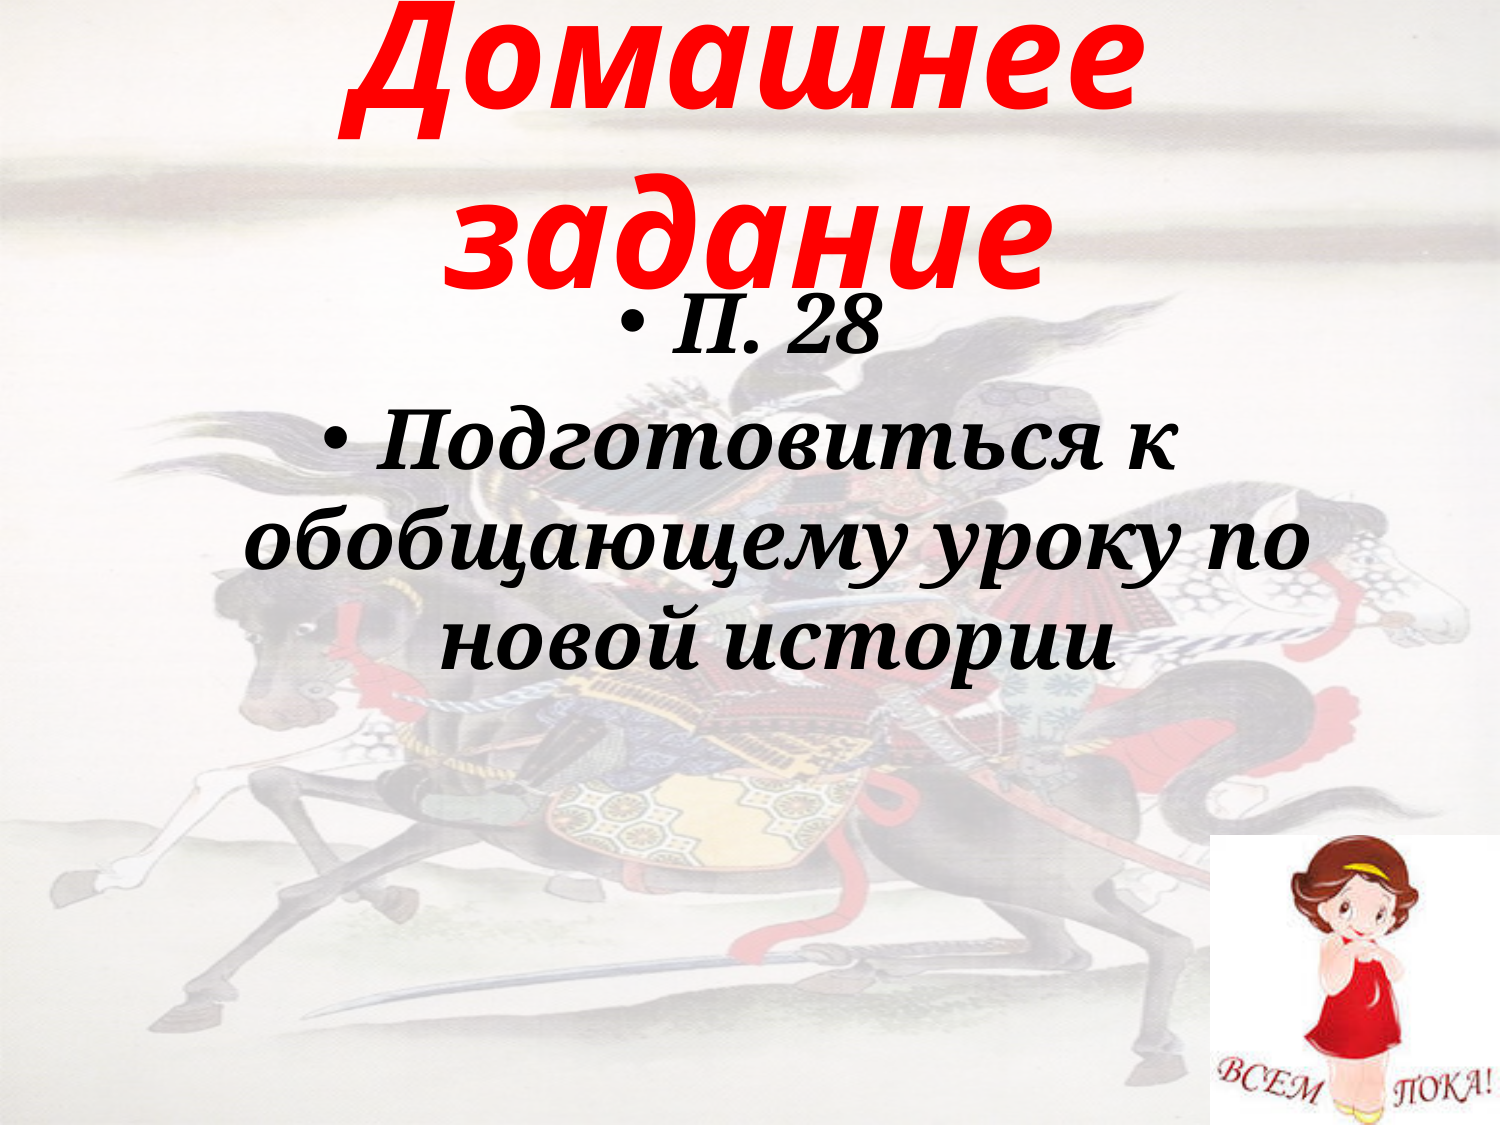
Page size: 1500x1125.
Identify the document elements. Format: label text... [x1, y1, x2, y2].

list П. 28 Подготовиться к обобщающему уроку по новой истории [75, 262, 1425, 1005]
picture [1210, 835, 1500, 1125]
title Домашнее задание [75, 45, 1425, 233]
